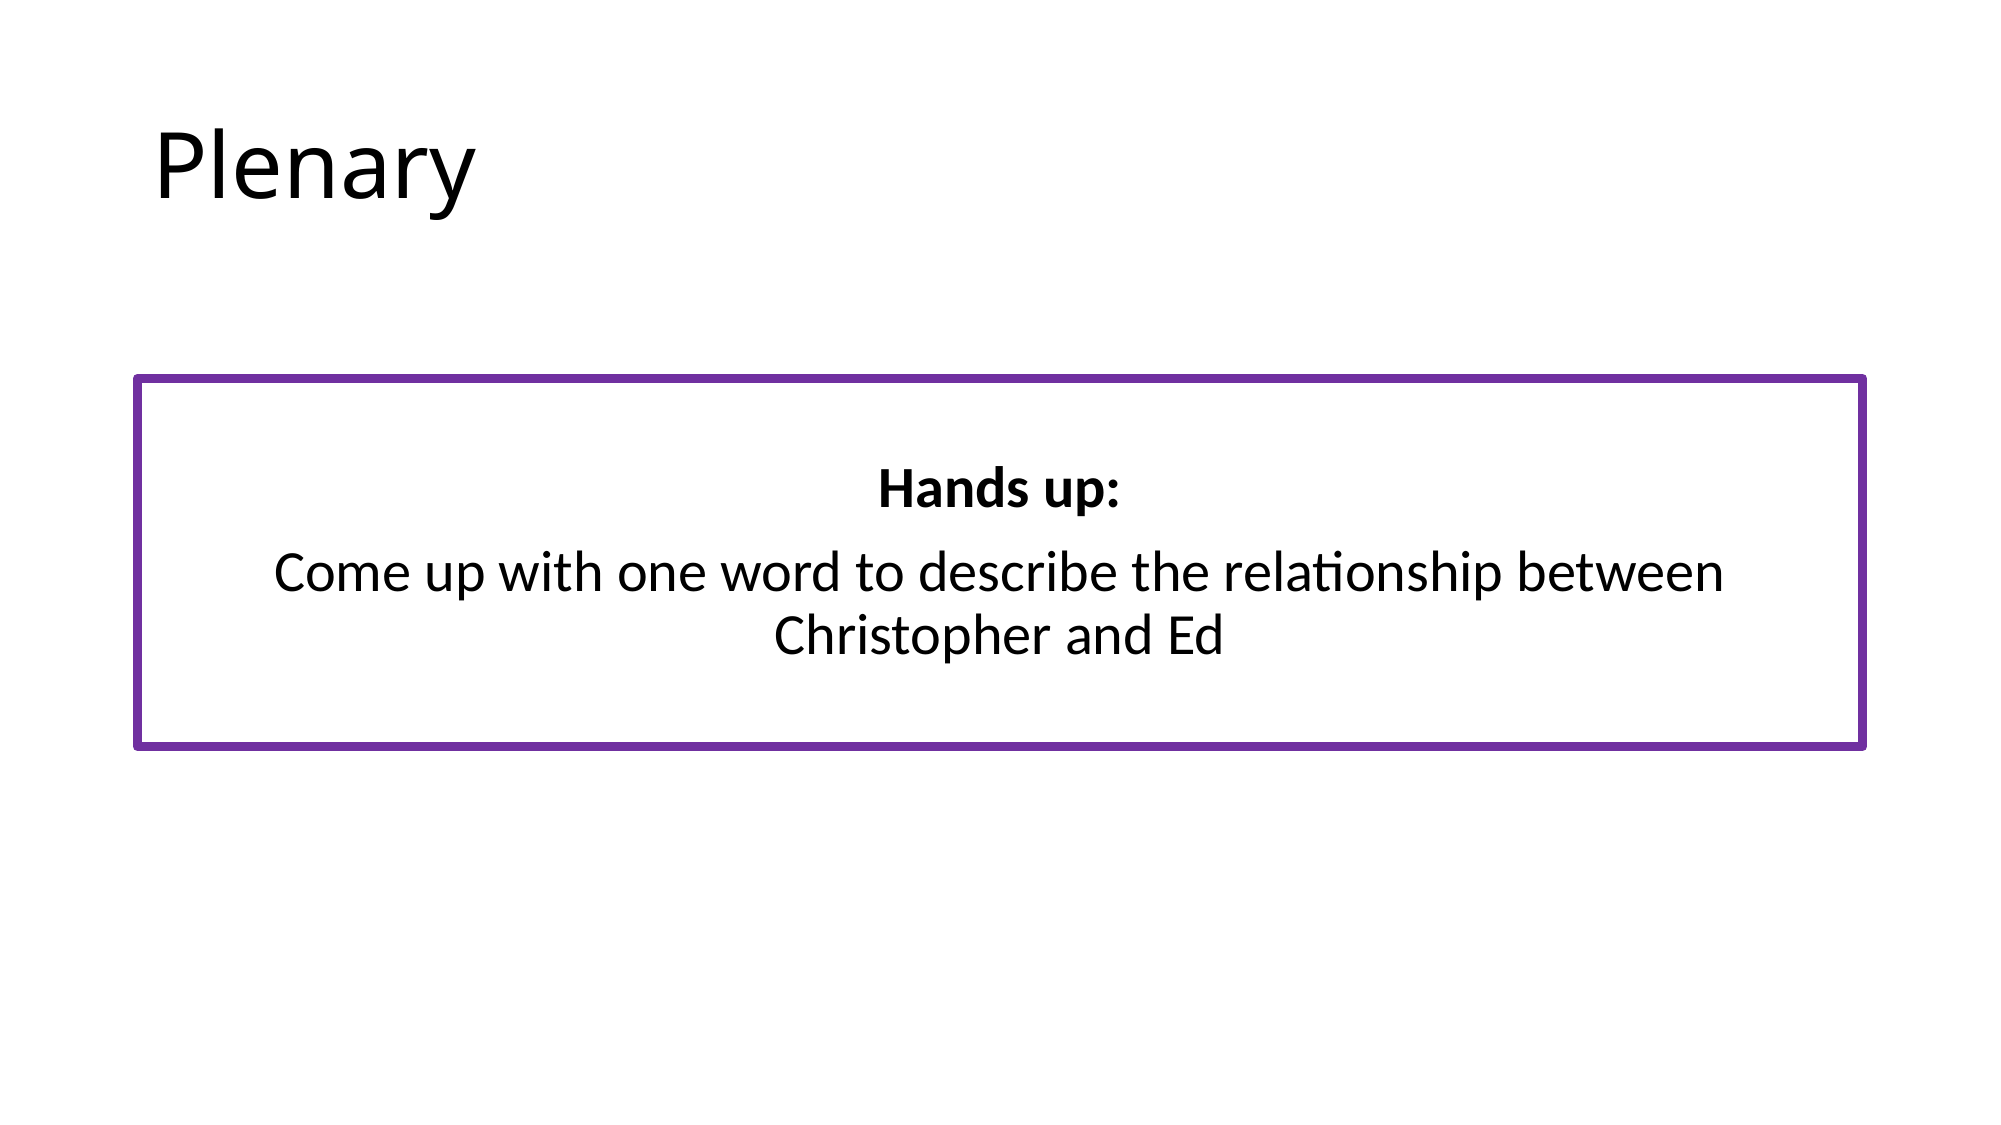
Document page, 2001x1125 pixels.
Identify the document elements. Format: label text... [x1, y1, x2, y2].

list Hands up: Come up with one word to describe the relationship between Christopher and Ed [137, 378, 1863, 747]
title Plenary [137, 59, 1863, 278]
